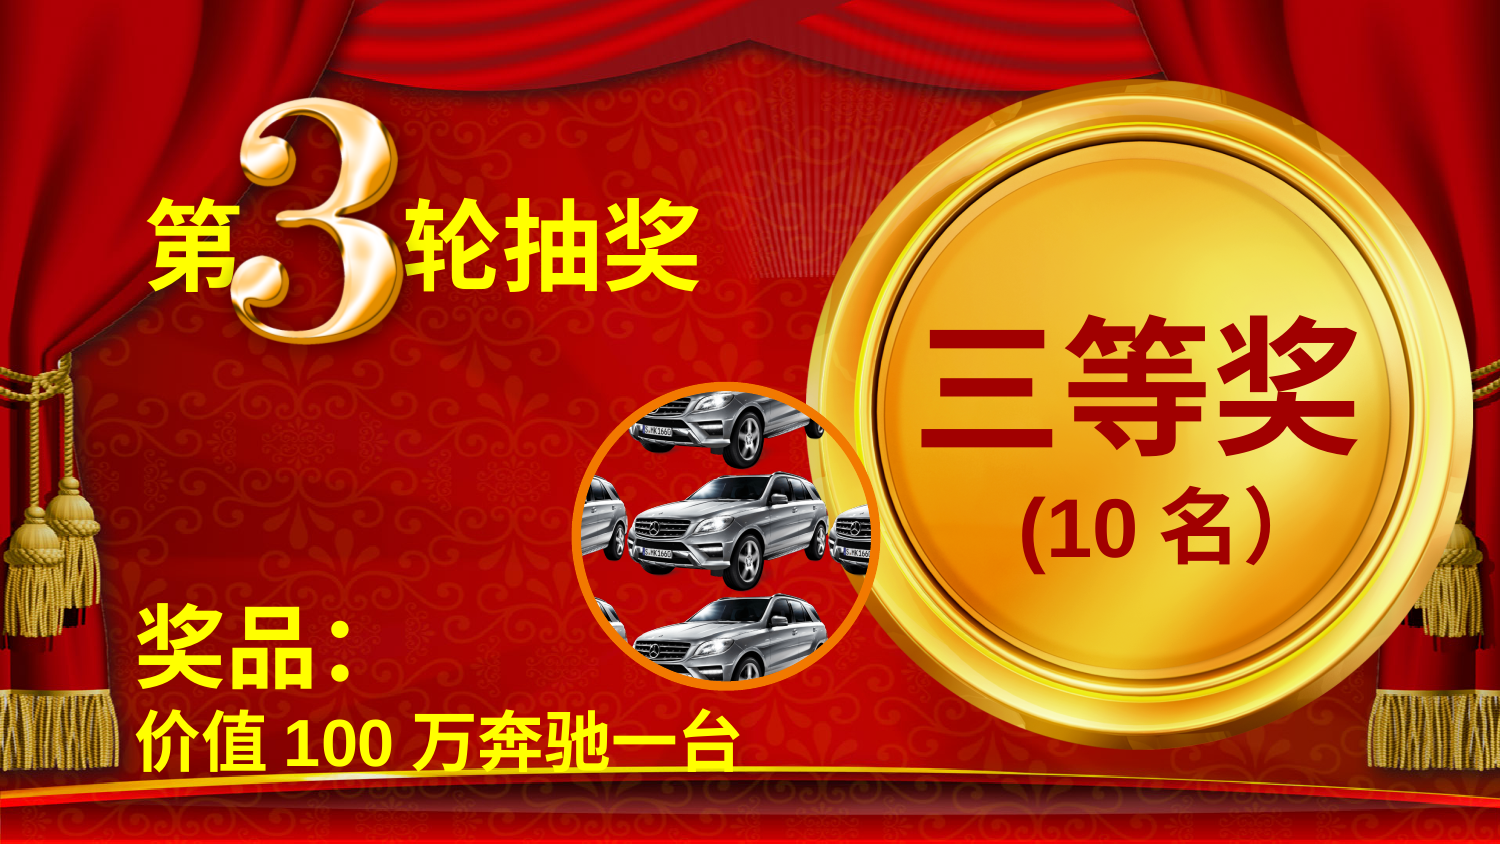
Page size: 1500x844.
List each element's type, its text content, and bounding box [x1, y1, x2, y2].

picture [0, 0, 1500, 844]
text_box 奖品： 价值100万奔驰一台 [119, 582, 801, 788]
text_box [96, 77, 751, 373]
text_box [806, 78, 1500, 844]
text_box [574, 384, 801, 689]
